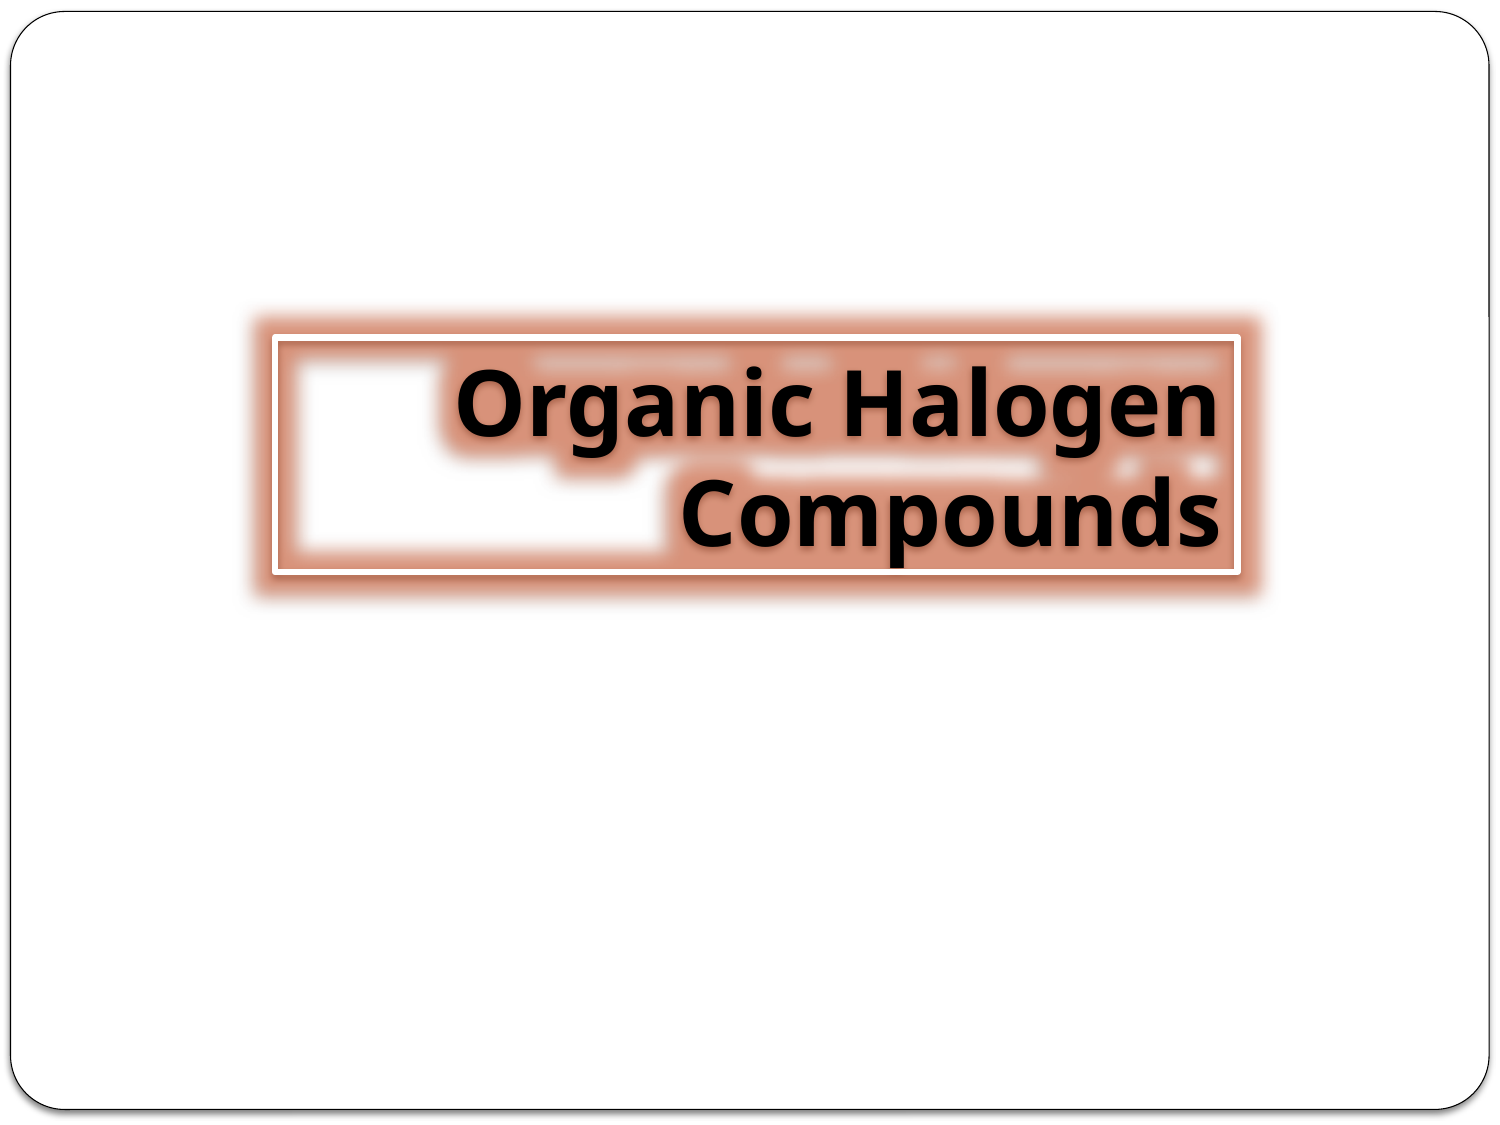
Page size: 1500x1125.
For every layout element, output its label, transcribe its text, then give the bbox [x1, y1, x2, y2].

text_box Organic Halogen Compounds [272, 334, 1241, 575]
